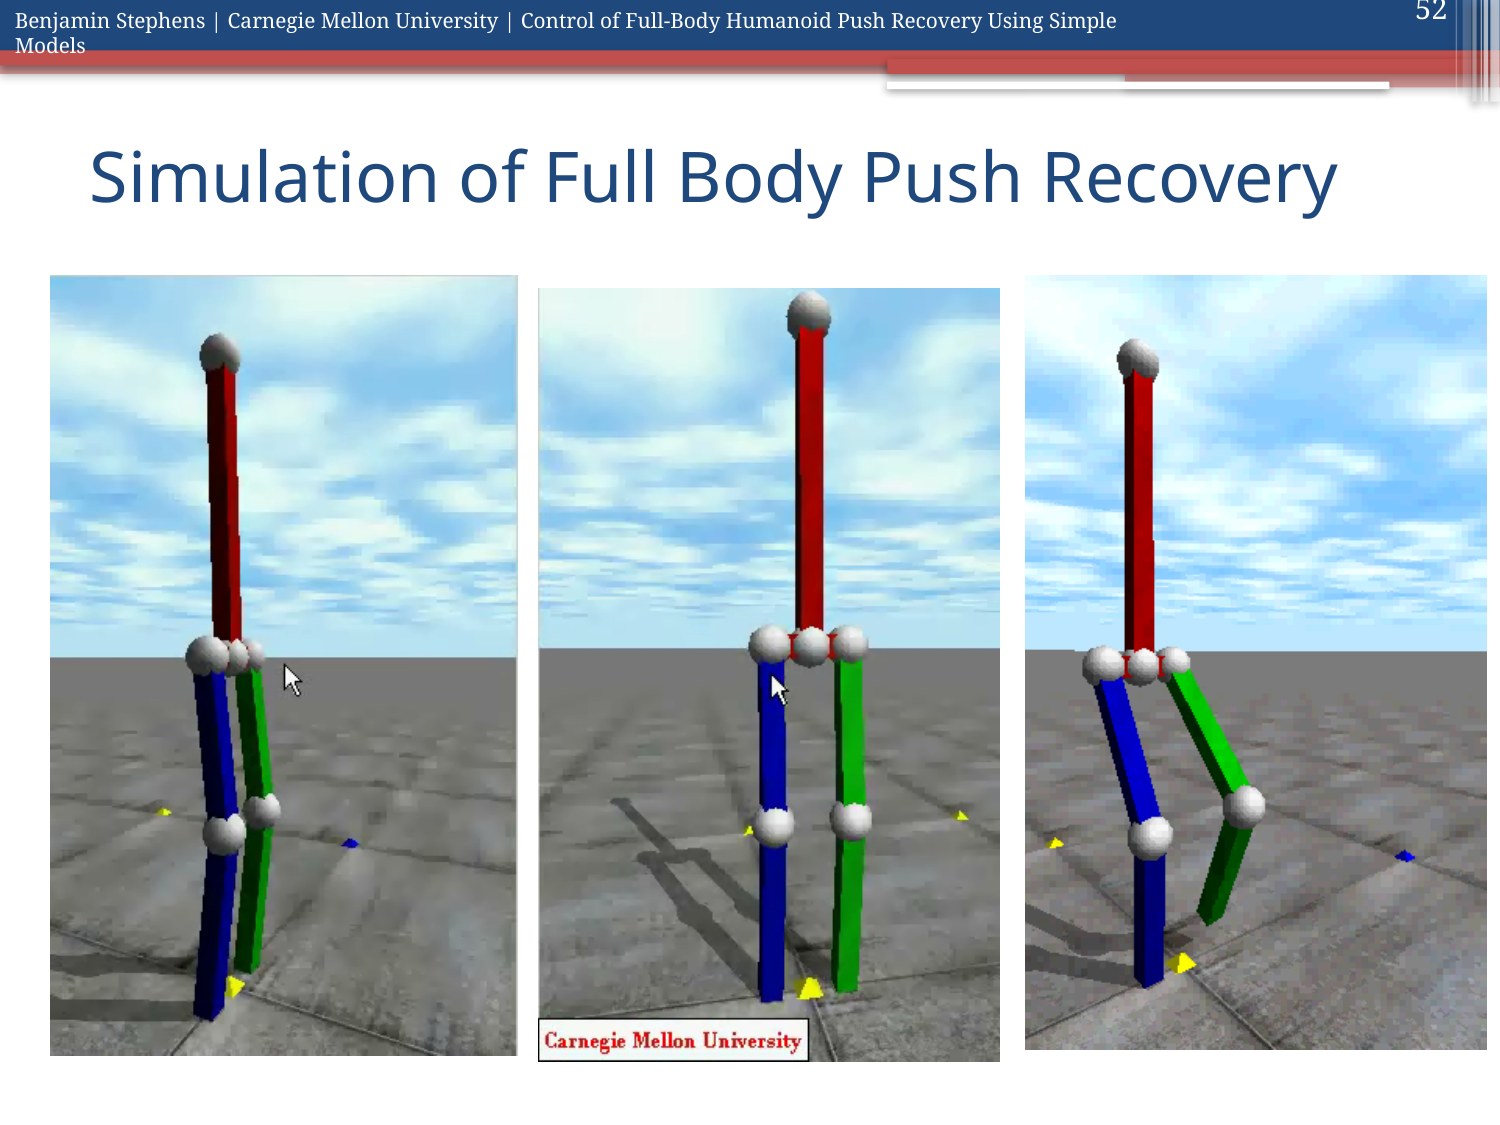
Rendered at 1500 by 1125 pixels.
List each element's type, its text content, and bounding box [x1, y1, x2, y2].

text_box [1024, 274, 1488, 1051]
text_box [537, 287, 1001, 1063]
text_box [49, 274, 519, 1057]
slide_number 52 [1374, 0, 1463, 38]
title Simulation of Full Body Push Recovery [75, 87, 1425, 263]
